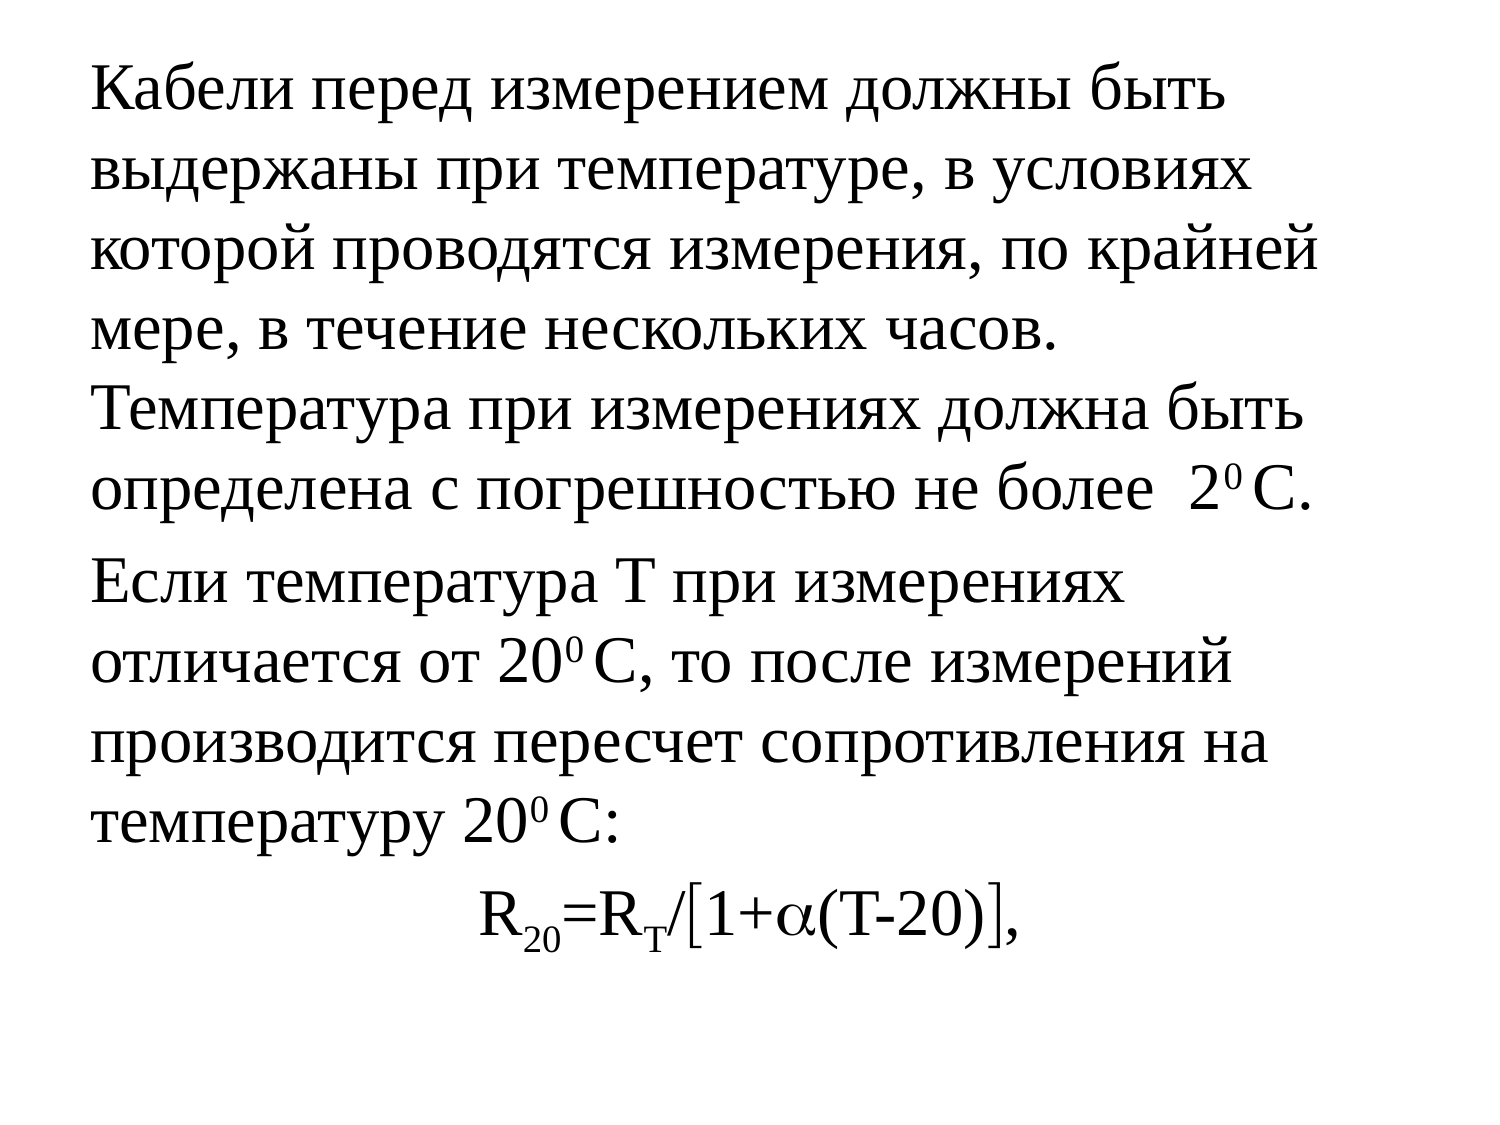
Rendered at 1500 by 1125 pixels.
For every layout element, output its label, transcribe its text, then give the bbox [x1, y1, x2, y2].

list Кабели перед измерением должны быть выдержаны при температуре, в условиях которой проводятся измерения, по крайней мере, в течение нескольких часов. Температура при измерениях должна быть определена с погрешностью не более 20 С. Если температура Т при измерениях отличается от 200 С, то после измерений производится пересчет сопротивления на температуру 200 С: R20=RT/[1+a(T-20)], [75, 35, 1425, 1005]
